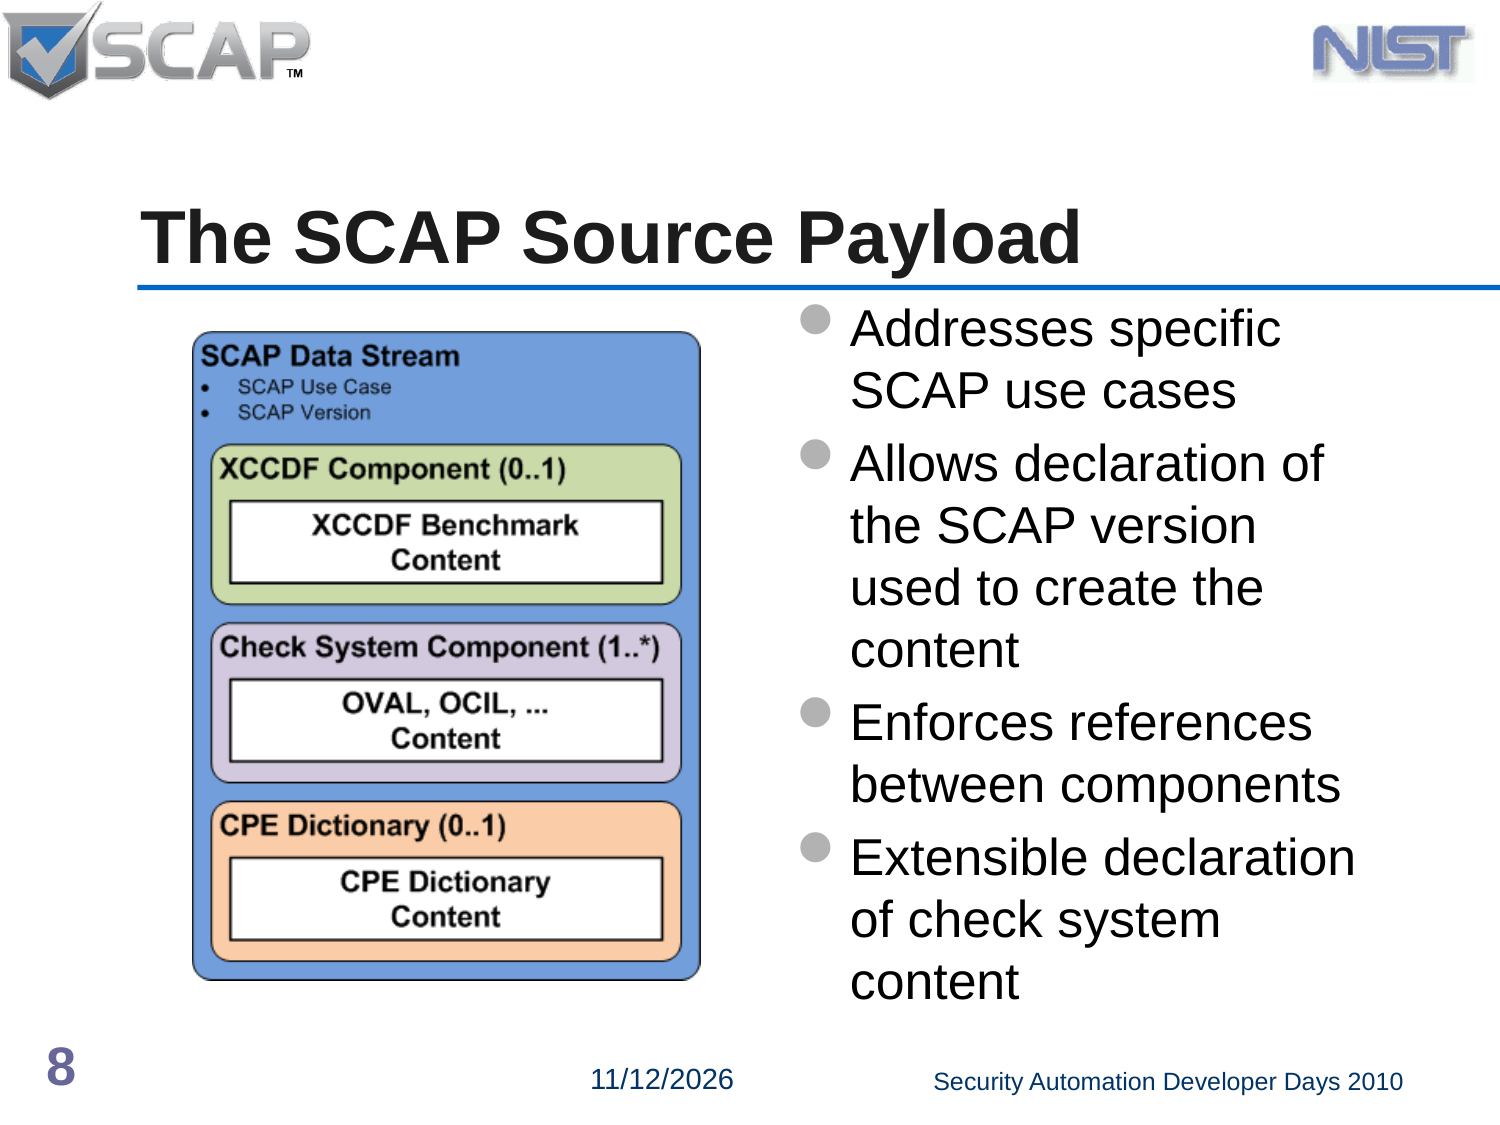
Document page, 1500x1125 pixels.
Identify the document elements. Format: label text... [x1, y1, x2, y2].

title The SCAP Source Payload [124, 99, 1426, 288]
slide_number 8 [13, 1023, 111, 1105]
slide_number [399, 1024, 750, 1104]
footer Security Automation Developer Days 2010 [912, 1024, 1426, 1104]
picture [1312, 24, 1475, 83]
picture [0, 0, 313, 103]
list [192, 331, 701, 981]
list Addresses specific SCAP use cases Allows declaration of the SCAP version used to create the content Enforces references between components Extensible declaration of check system content [780, 287, 1400, 1026]
